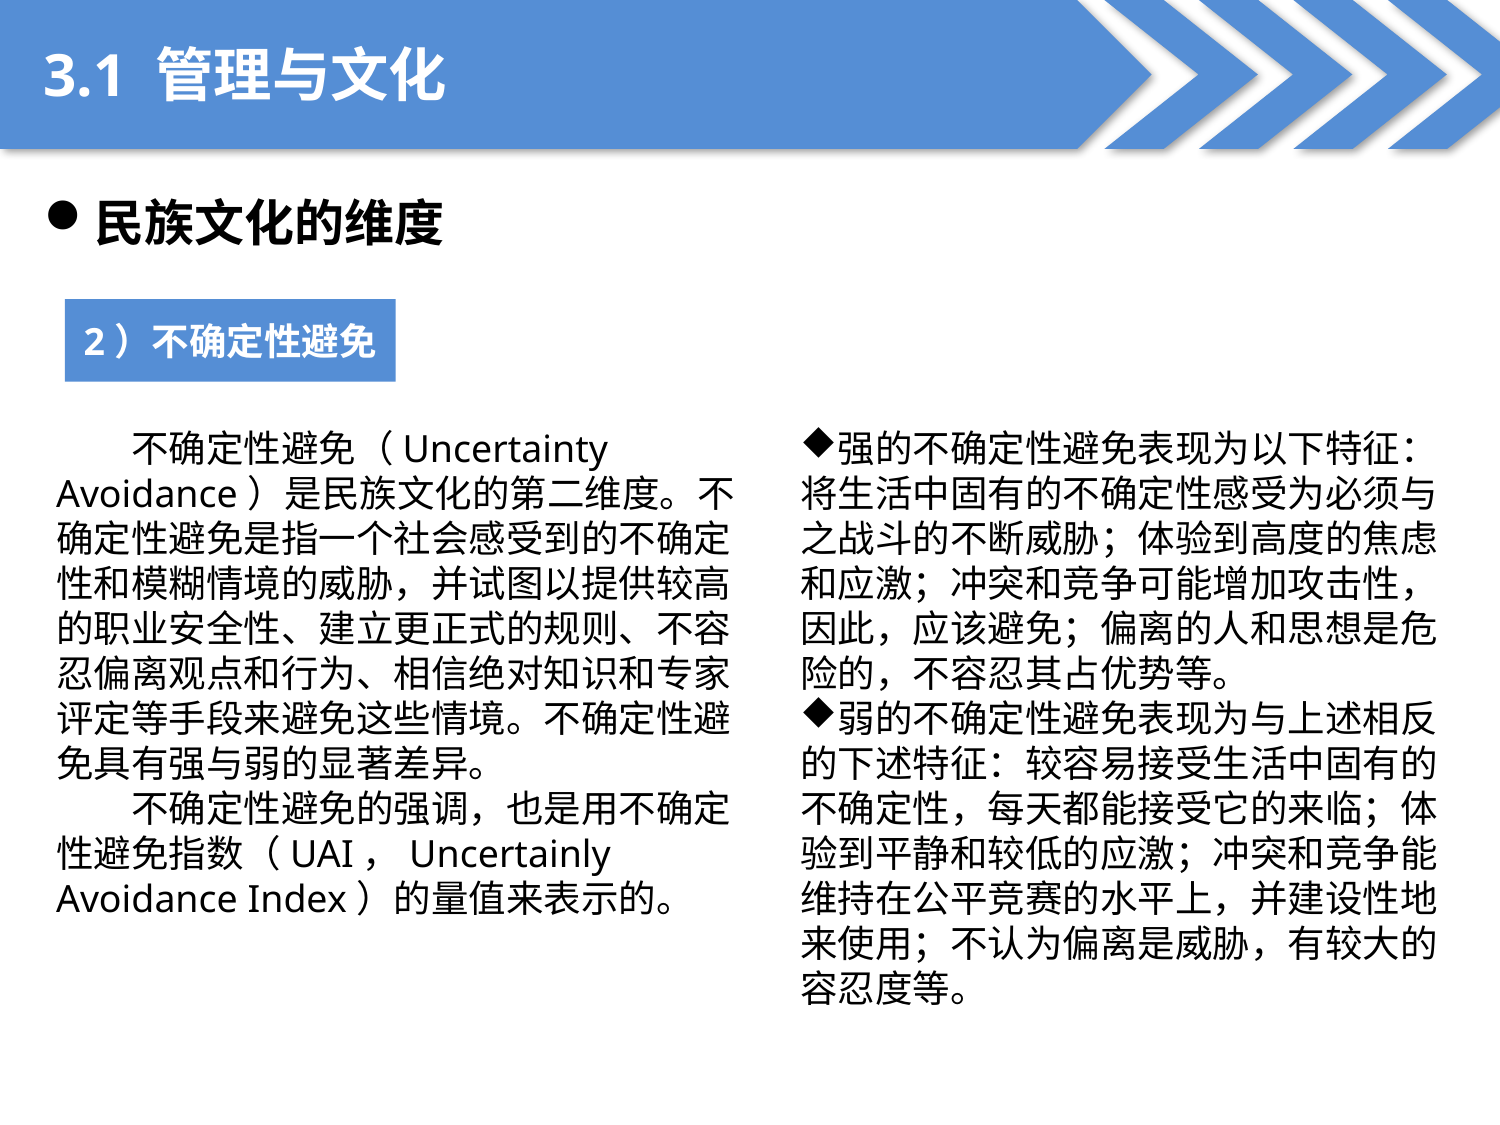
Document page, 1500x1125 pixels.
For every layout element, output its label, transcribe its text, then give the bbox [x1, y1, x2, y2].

text_box 3.1 管理与文化 [28, 30, 462, 116]
text_box 2）不确定性避免 [63, 297, 398, 384]
text_box 强的不确定性避免表现为以下特征：将生活中固有的不确定性感受为必须与之战斗的不断威胁；体验到高度的焦虑和应激；冲突和竞争可能增加攻击性，因此，应该避免；偏离的人和思想是危险的，不容忍其占优势等。 弱的不确定性避免表现为与上述相反的下述特征：较容易接受生活中固有的不确定性，每天都能接受它的来临；体验到平静和较低的应激；冲突和竞争能维持在公平竞赛的水平上，并建设性地来使用；不认为偏离是威胁，有较大的容忍度等。 [785, 417, 1471, 1017]
text_box 不确定性避免（Uncertainty Avoidance）是民族文化的第二维度。不确定性避免是指一个社会感受到的不确定性和模糊情境的威胁，并试图以提供较高的职业安全性、建立更正式的规则、不容忍偏离观点和行为、相信绝对知识和专家评定等手段来避免这些情境。不确定性避免具有强与弱的显著差异。 不确定性避免的强调，也是用不确定性避免指数（UAI，Uncertainly Avoidance Index）的量值来表示的。 [41, 417, 762, 927]
text_box 民族文化的维度 [29, 184, 550, 260]
